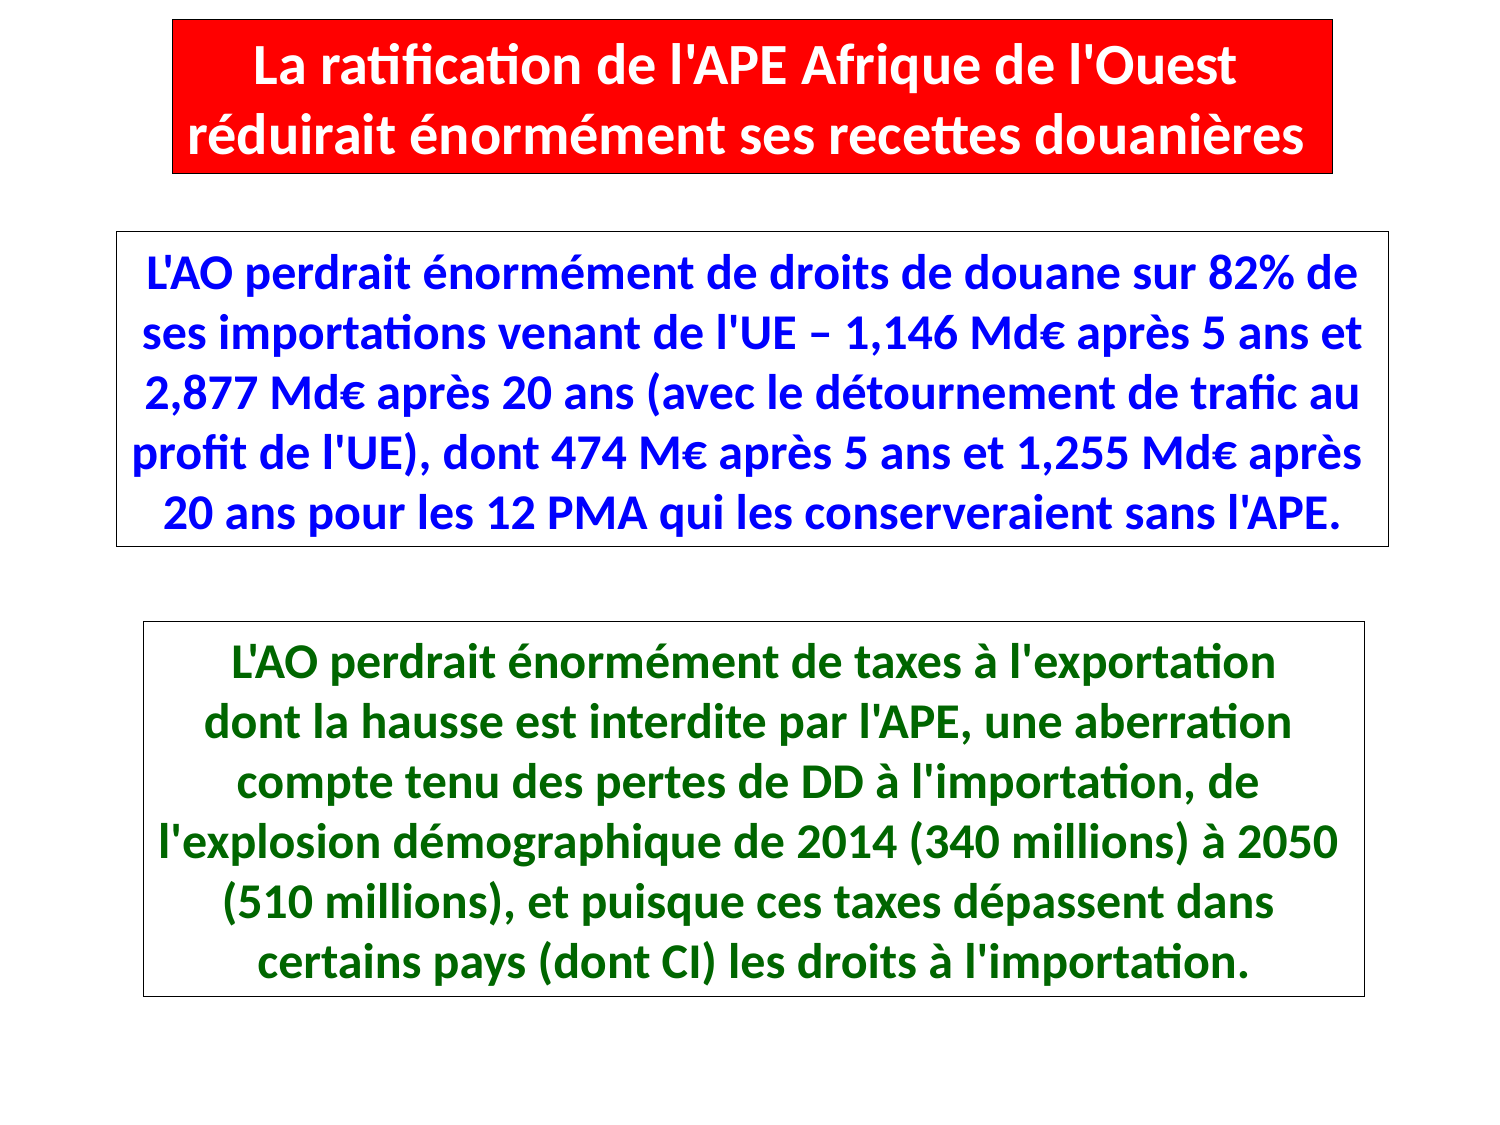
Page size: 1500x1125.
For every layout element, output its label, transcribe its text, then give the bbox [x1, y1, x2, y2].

text_box L'AO perdrait énormément de droits de douane sur 82% de ses importations venant de l'UE – 1,146 Md€ après 5 ans et 2,877 Md€ après 20 ans (avec le détournement de trafic au profit de l'UE), dont 474 M€ après 5 ans et 1,255 Md€ après 20 ans pour les 12 PMA qui les conserveraient sans l'APE. [116, 231, 1389, 547]
text_box L'AO perdrait énormément de taxes à l'exportation dont la hausse est interdite par l'APE, une aberration compte tenu des pertes de DD à l'importation, de l'explosion démographique de 2014 (340 millions) à 2050 (510 millions), et puisque ces taxes dépassent dans certains pays (dont CI) les droits à l'importation. [143, 621, 1365, 997]
text_box La ratification de l'APE Afrique de l'Ouest réduirait énormément ses recettes douanières [172, 19, 1333, 174]
